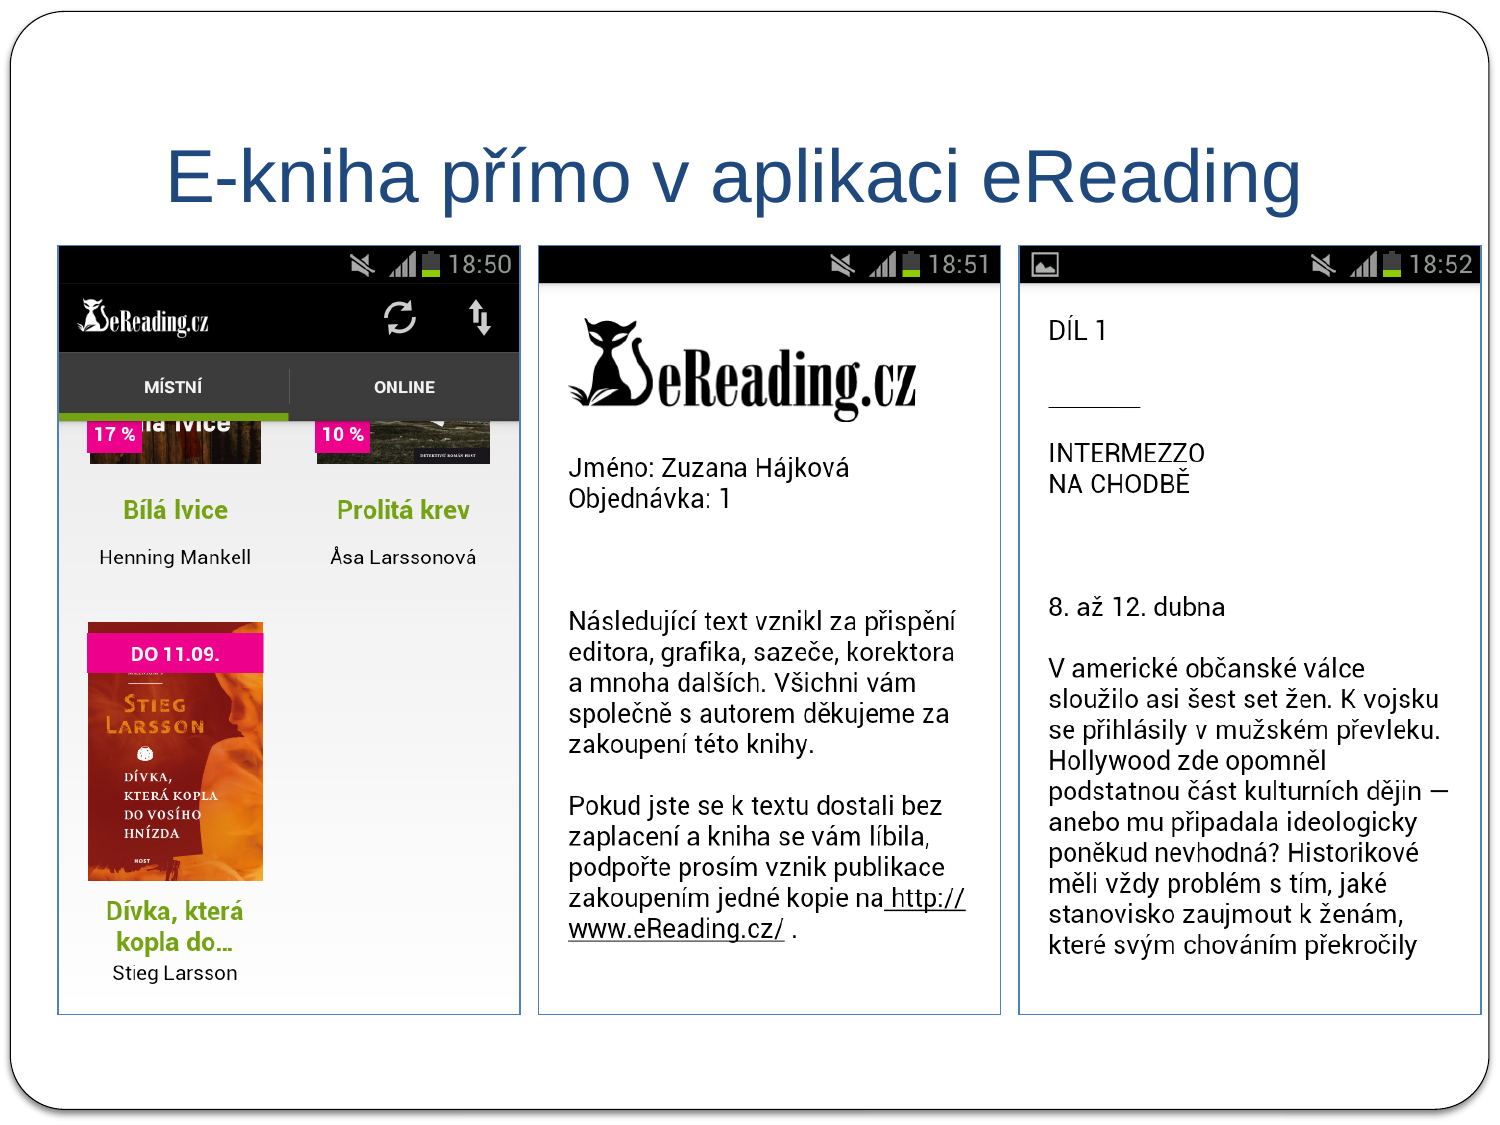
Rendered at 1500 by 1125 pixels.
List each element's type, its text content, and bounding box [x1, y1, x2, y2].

picture [538, 245, 1000, 1014]
picture [1019, 245, 1481, 1014]
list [58, 245, 520, 1014]
title E-kniha přímo v aplikaci eReading [149, 44, 1426, 233]
